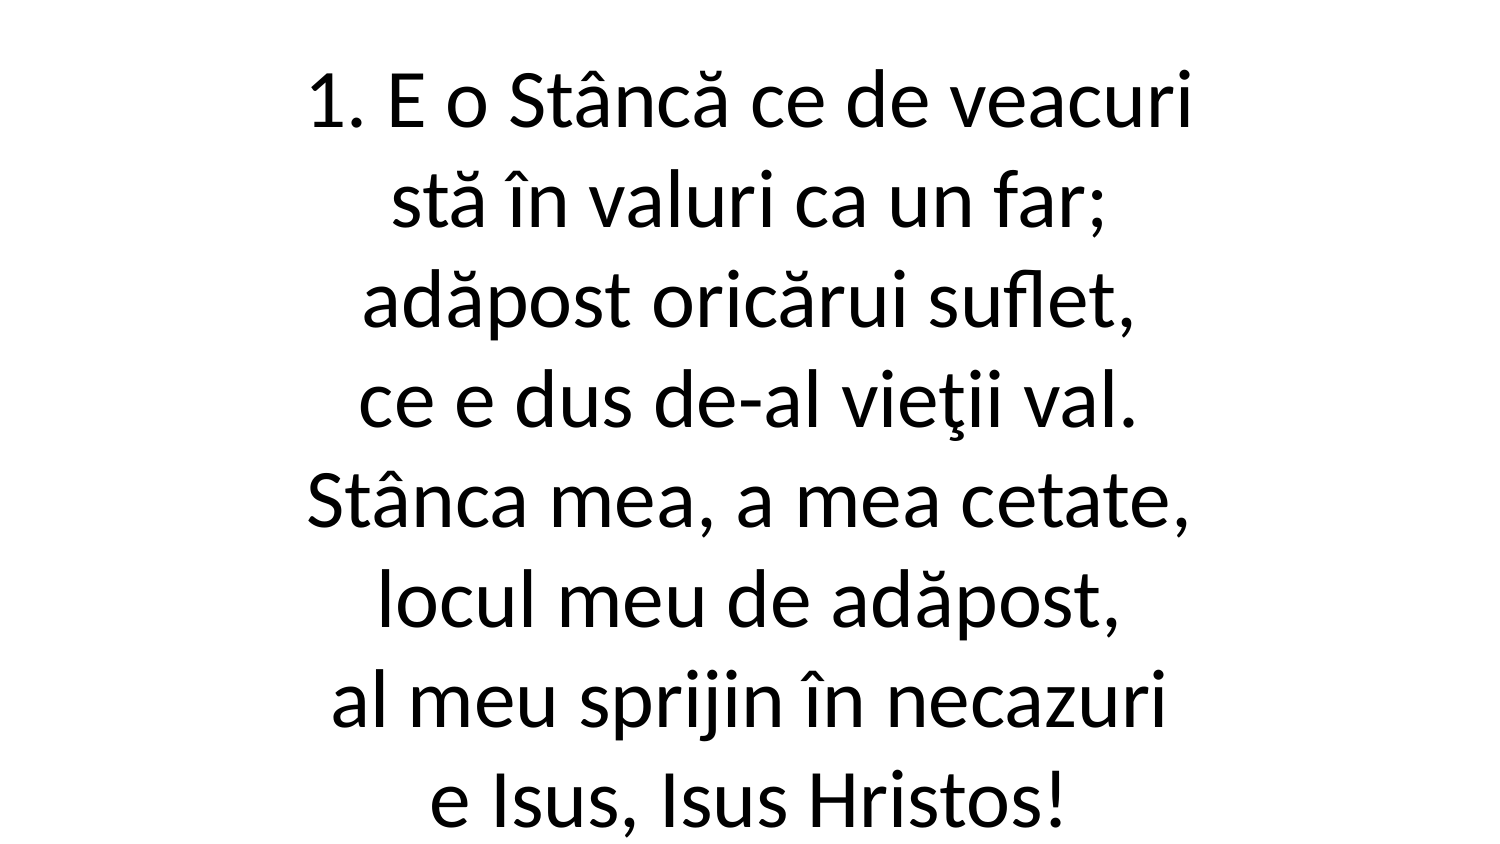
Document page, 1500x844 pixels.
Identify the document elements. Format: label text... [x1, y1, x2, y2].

text_box 1. E o Stâncă ce de veacuri stă în valuri ca un far; adăpost oricărui suflet, ce e dus de-al vieţii val. Stânca mea, a mea cetate, locul meu de adăpost, al meu sprijin în necazuri e Isus, Isus Hristos! [289, 0, 1211, 844]
